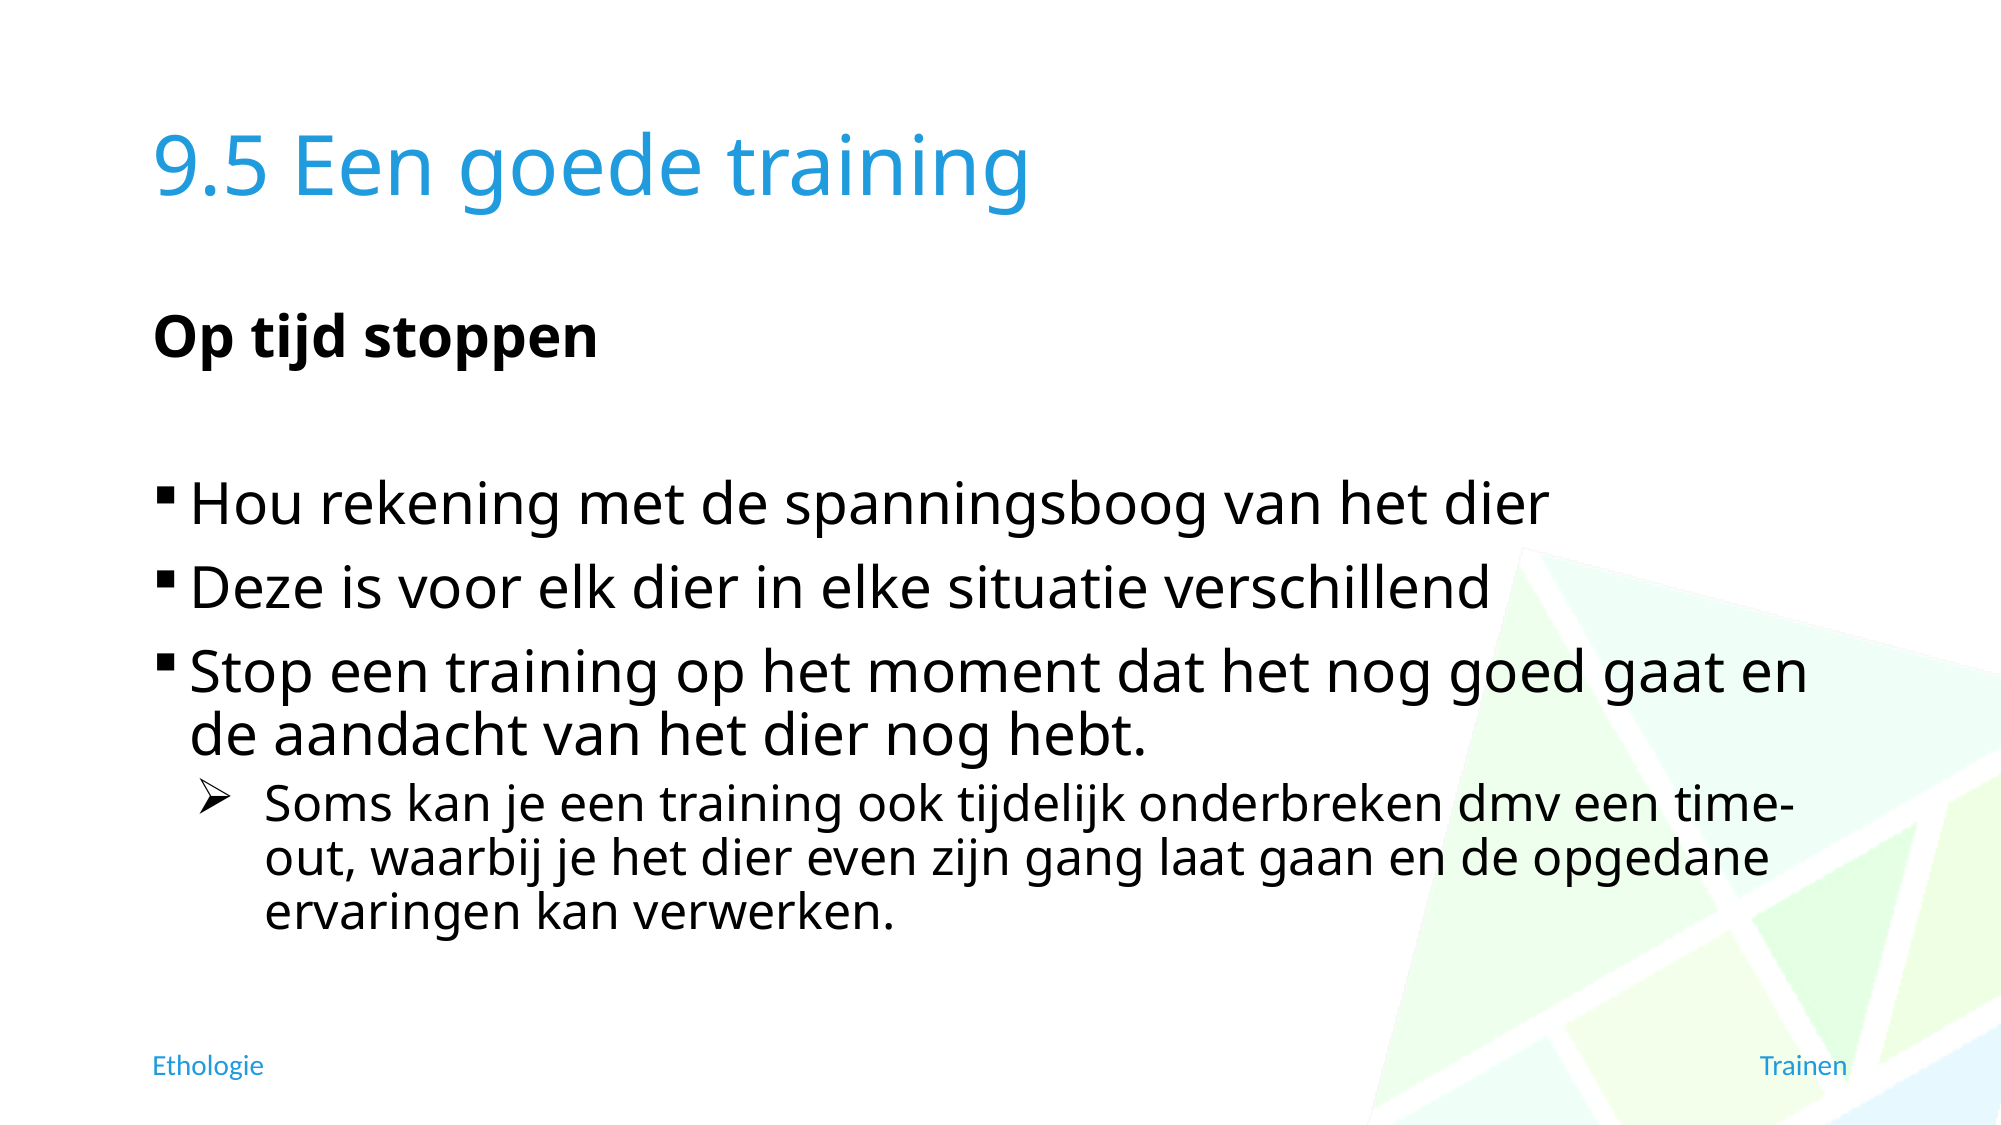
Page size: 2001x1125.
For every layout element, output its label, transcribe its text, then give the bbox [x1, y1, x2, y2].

title 9.5 Een goede training [137, 59, 1863, 278]
list Ethologie [137, 1042, 588, 1103]
list Op tijd stoppen Hou rekening met de spanningsboog van het dier Deze is voor elk dier in elke situatie verschillend Stop een training op het moment dat het nog goed gaat en de aandacht van het dier nog hebt. Soms kan je een training ook tijdelijk onderbreken dmv een time-out, waarbij je het dier even zijn gang laat gaan en de opgedane ervaringen kan verwerken. [137, 299, 1863, 1014]
list Trainen [1412, 1042, 1863, 1103]
